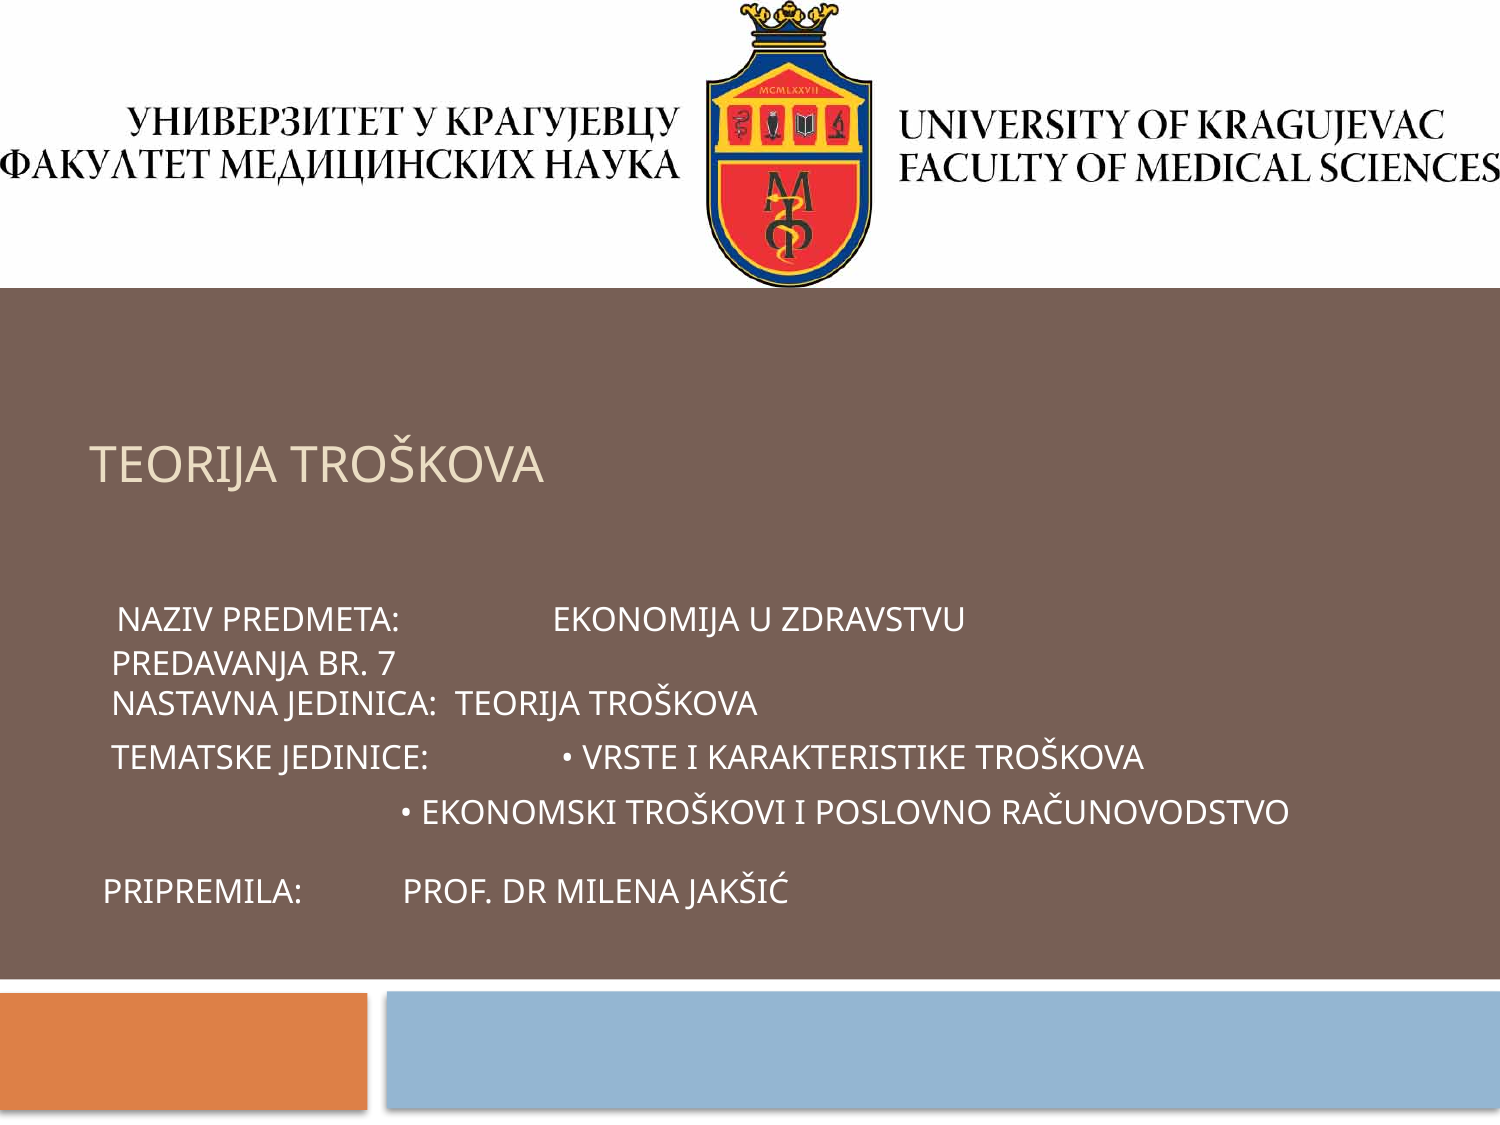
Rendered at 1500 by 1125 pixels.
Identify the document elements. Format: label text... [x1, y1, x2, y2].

picture [0, 0, 1500, 288]
text_box [399, 1085, 1500, 1125]
title TEORIJA TROŠKOVA [75, 412, 1463, 500]
subtitle NAZIV PREDMETA: EKONOMIJA U ZDRAVSTVU PREDAVANJA BR. 7 NASTAVNA JEDINICA: TEORIJA TROŠKOVA TEMATSKE JEDINICE: • VRSTE I KARAKTERISTIKE TROŠKOVA • EKONOMSKI TROŠKOVI I POSLOVNO RAČUNOVODSTVO PRIPREMILA: PROF. DR MILENA JAKŠIĆ [87, 549, 1402, 938]
